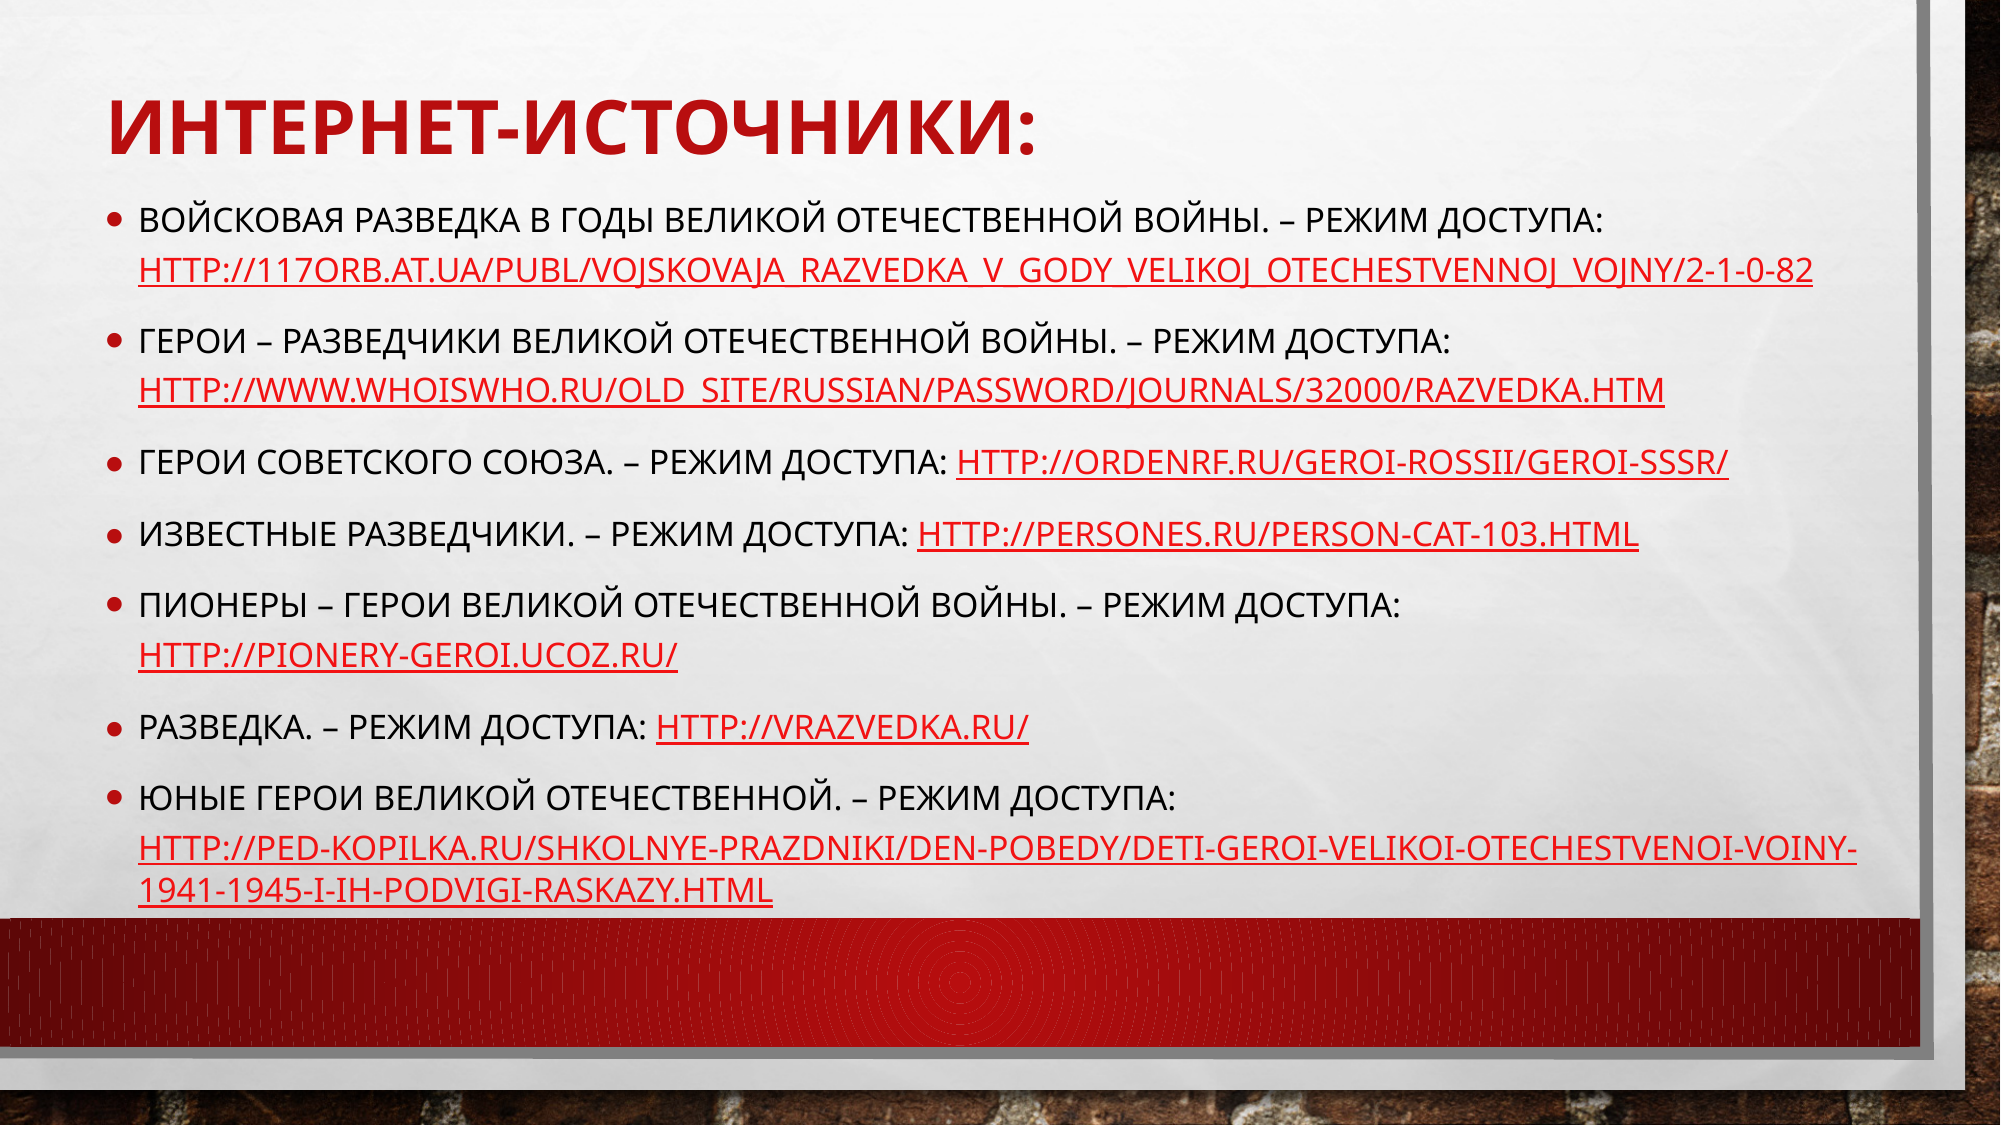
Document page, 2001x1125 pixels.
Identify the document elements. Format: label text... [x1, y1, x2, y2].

picture [0, 0, 2000, 1125]
list Войсковая разведка в годы Великой Отечественной войны. – Режим доступа: http://117orb.at.ua/publ/vojskovaja_razvedka_v_gody_velikoj_otechestvennoj_vojny/2-1-0-82 Герои – разведчики Великой Отечественной войны. – Режим доступа: http://www.whoiswho.ru/old_site/russian/Password/journals/32000/razvedka.htm Герои Советского Союза. – Режим доступа: http://ordenrf.ru/geroi-rossii/geroi-sssr/ Известные разведчики. – Режим доступа: http://persones.ru/person-cat-103.html Пионеры – герои Великой Отечественной войны. – Режим доступа: http://pionery-geroi.ucoz.ru/ Разведка. – Режим доступа: http://vrazvedka.ru/ Юные герои Великой Отечественной. – Режим доступа: http://ped-kopilka.ru/shkolnye-prazdniki/den-pobedy/deti-geroi-velikoi-otechestvenoi-voiny-1941-1945-i-ih-podvigi-raskazy.html [90, 183, 1884, 882]
title ИНТЕРНЕТ-ИСТОЧНИКИ: [90, 101, 1796, 159]
